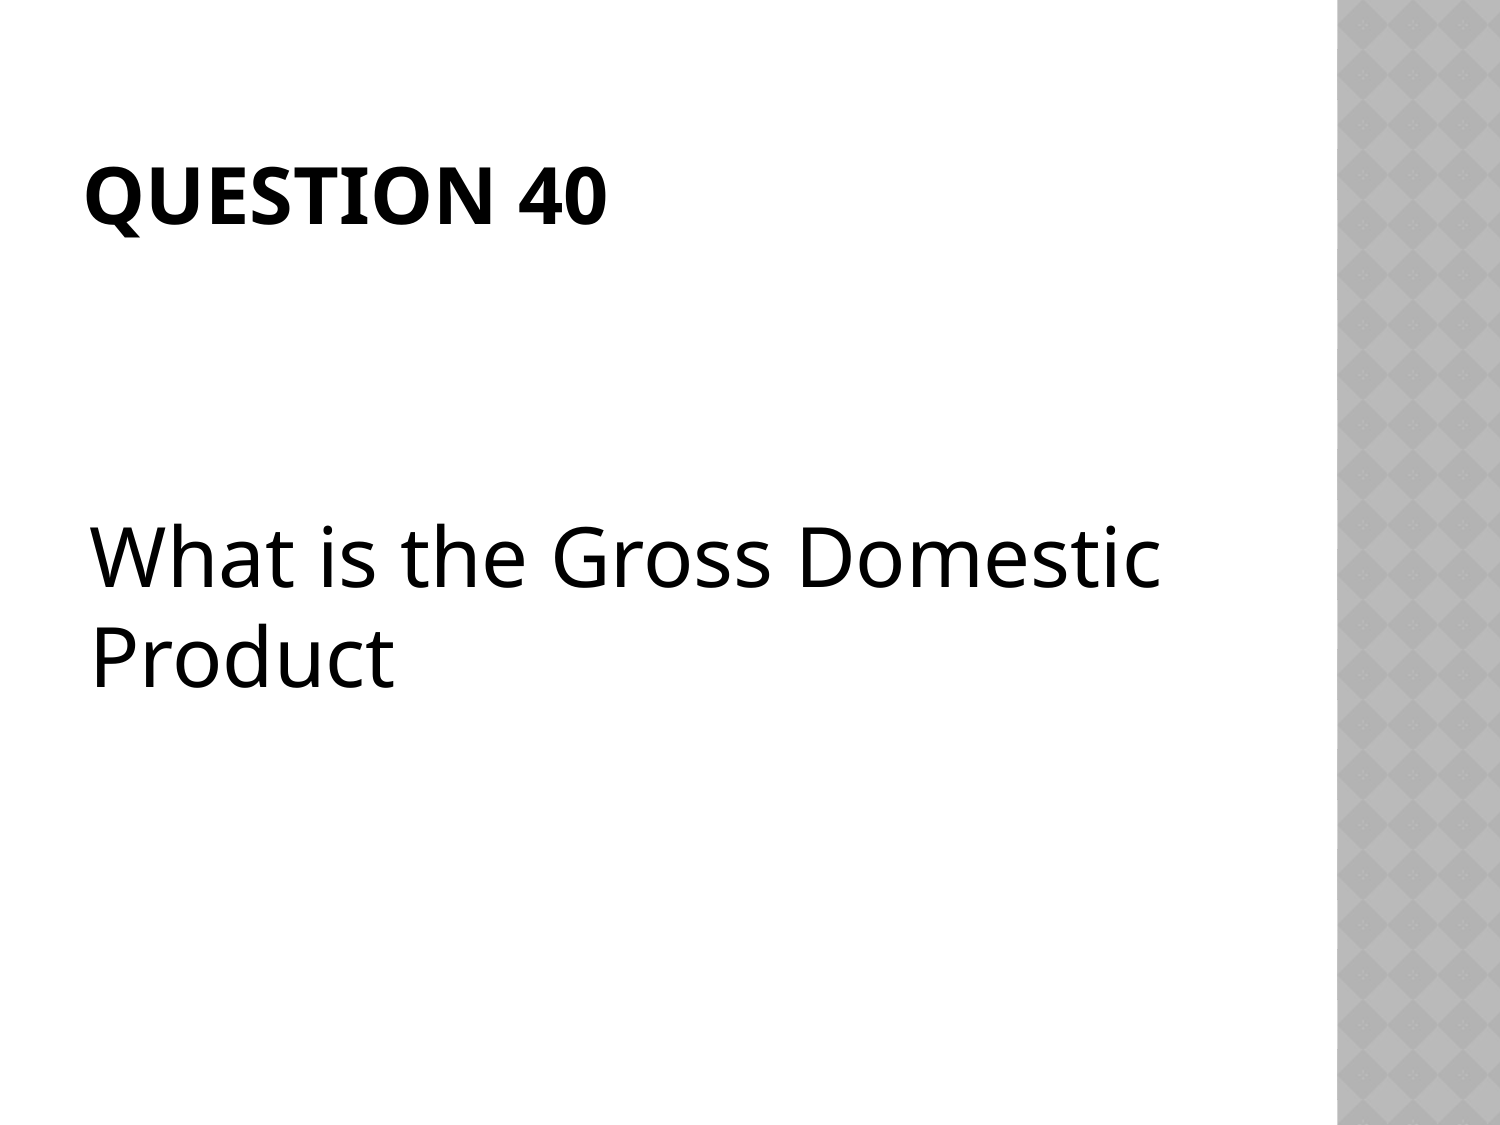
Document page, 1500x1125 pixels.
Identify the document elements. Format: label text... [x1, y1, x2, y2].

list What is the Gross Domestic Product [75, 264, 1263, 1059]
title Question 40 [75, 52, 1263, 240]
